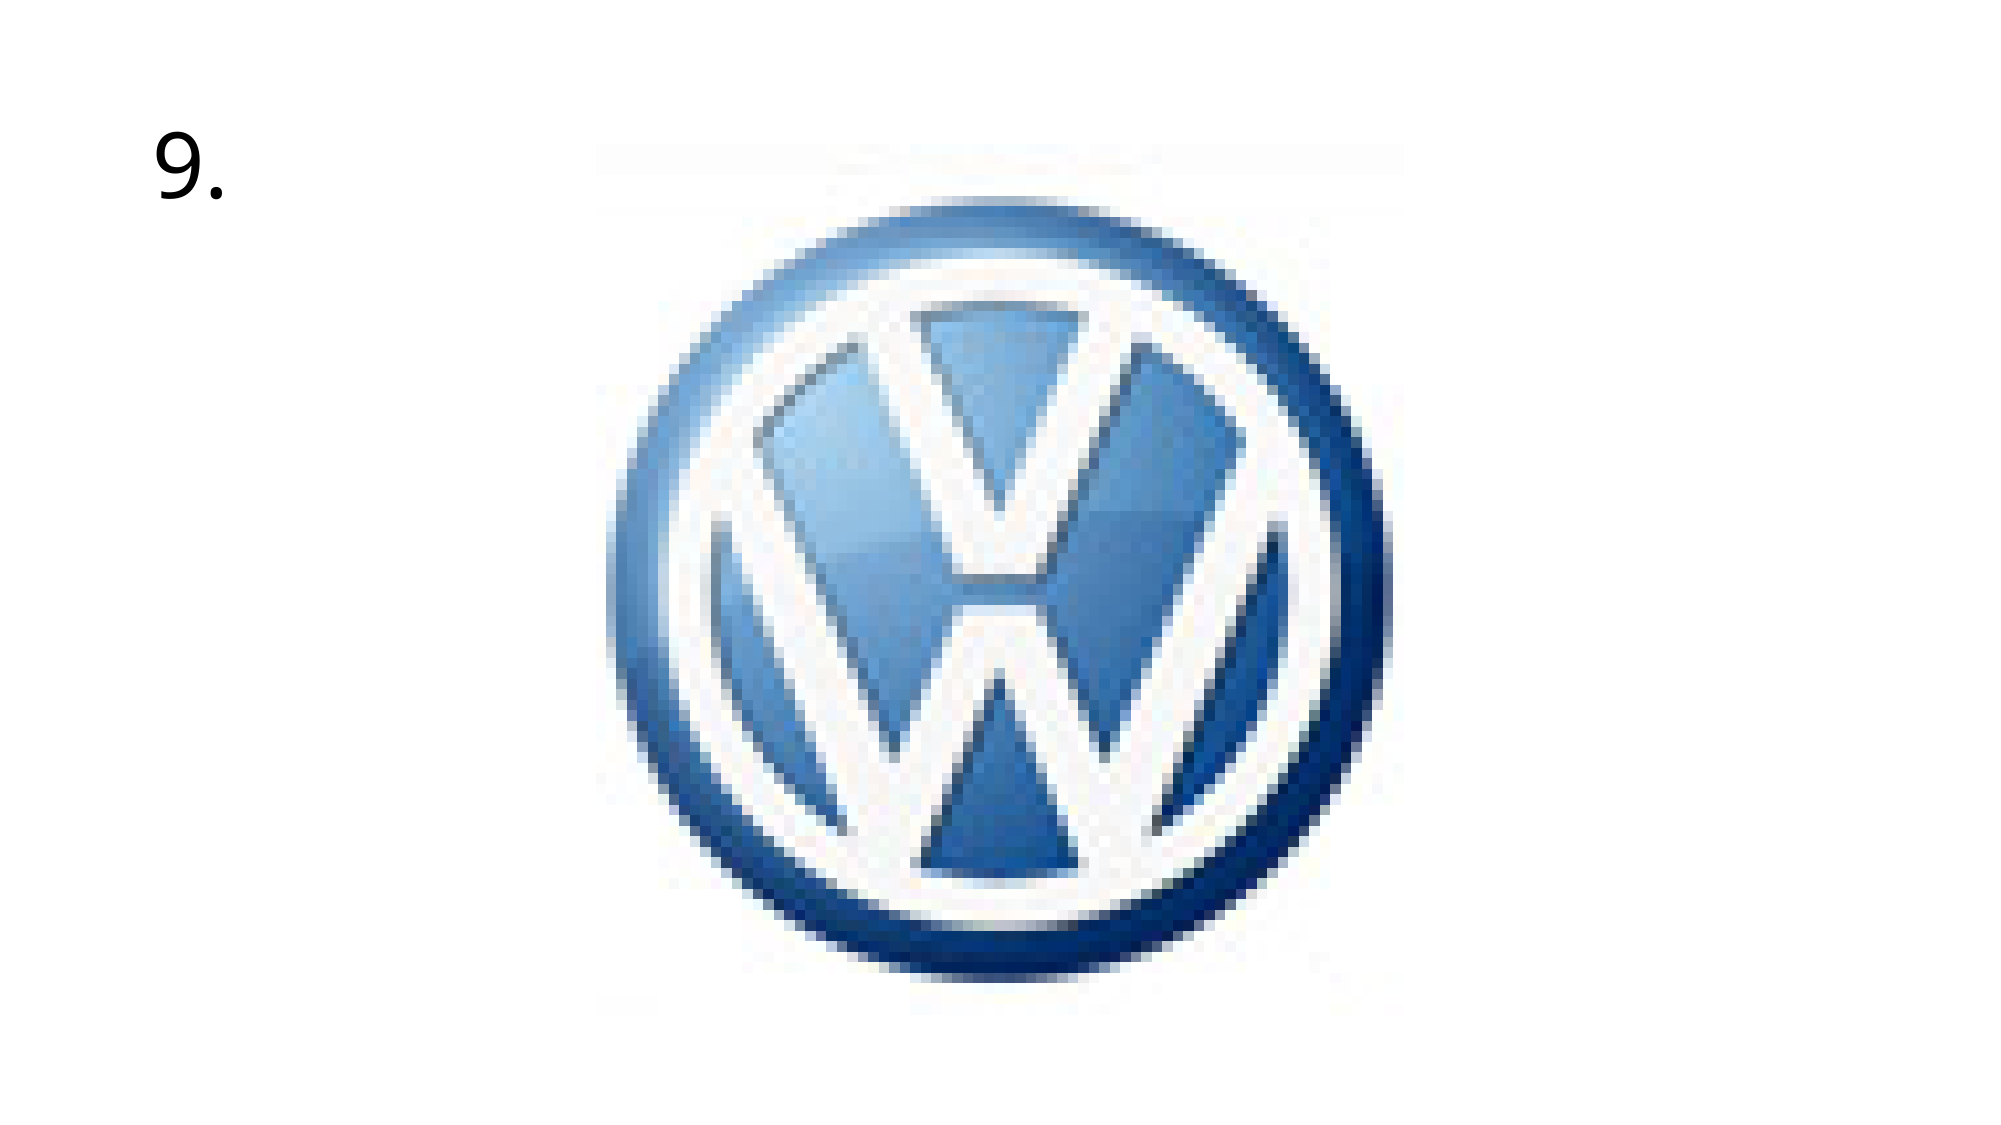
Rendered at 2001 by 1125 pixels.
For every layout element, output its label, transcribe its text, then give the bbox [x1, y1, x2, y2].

title 9. [137, 59, 1863, 278]
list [596, 145, 1404, 1015]
